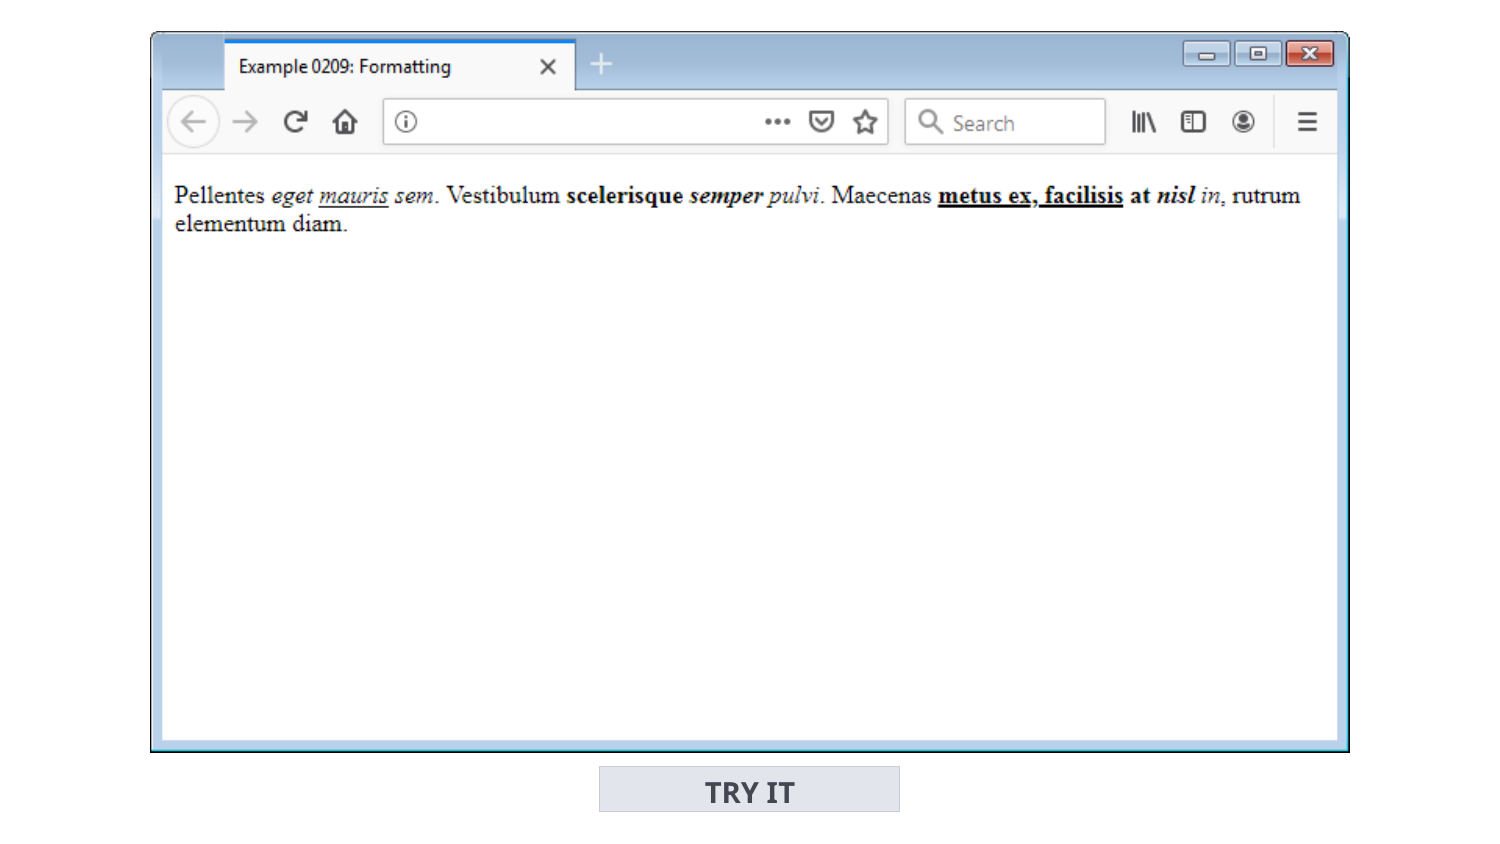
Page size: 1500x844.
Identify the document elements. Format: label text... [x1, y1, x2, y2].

text_box TRY IT [599, 766, 900, 812]
picture [149, 31, 1351, 753]
